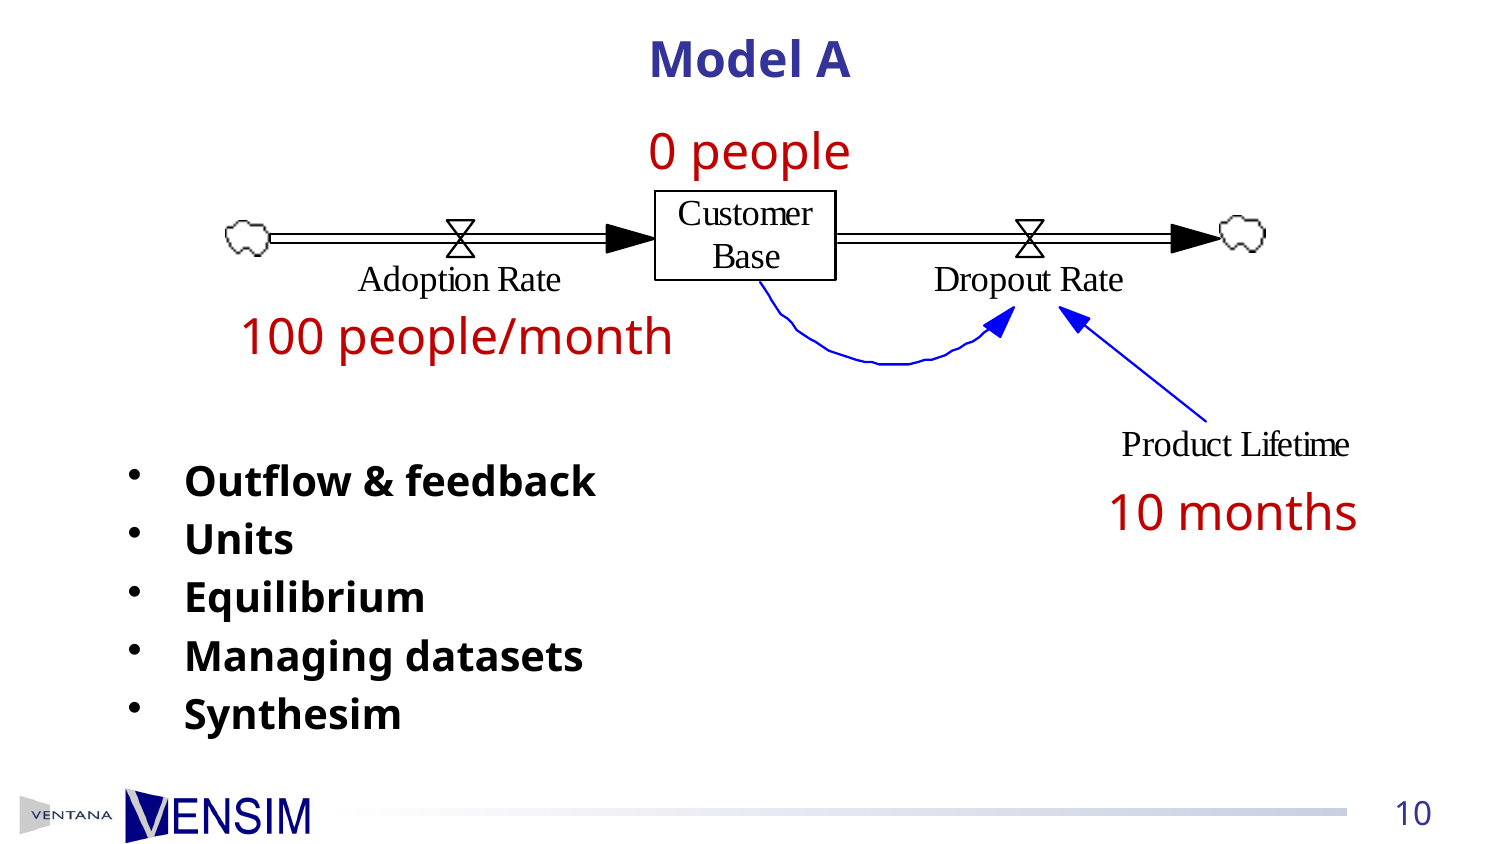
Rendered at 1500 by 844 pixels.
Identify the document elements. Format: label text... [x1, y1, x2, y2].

list Outflow & feedback Units Equilibrium Managing datasets Synthesim [112, 446, 1388, 844]
picture [224, 190, 1355, 473]
picture [0, 786, 112, 844]
title Model A [112, 0, 1388, 114]
text_box 10 months [1093, 473, 1374, 549]
text_box 0 people [633, 111, 867, 187]
